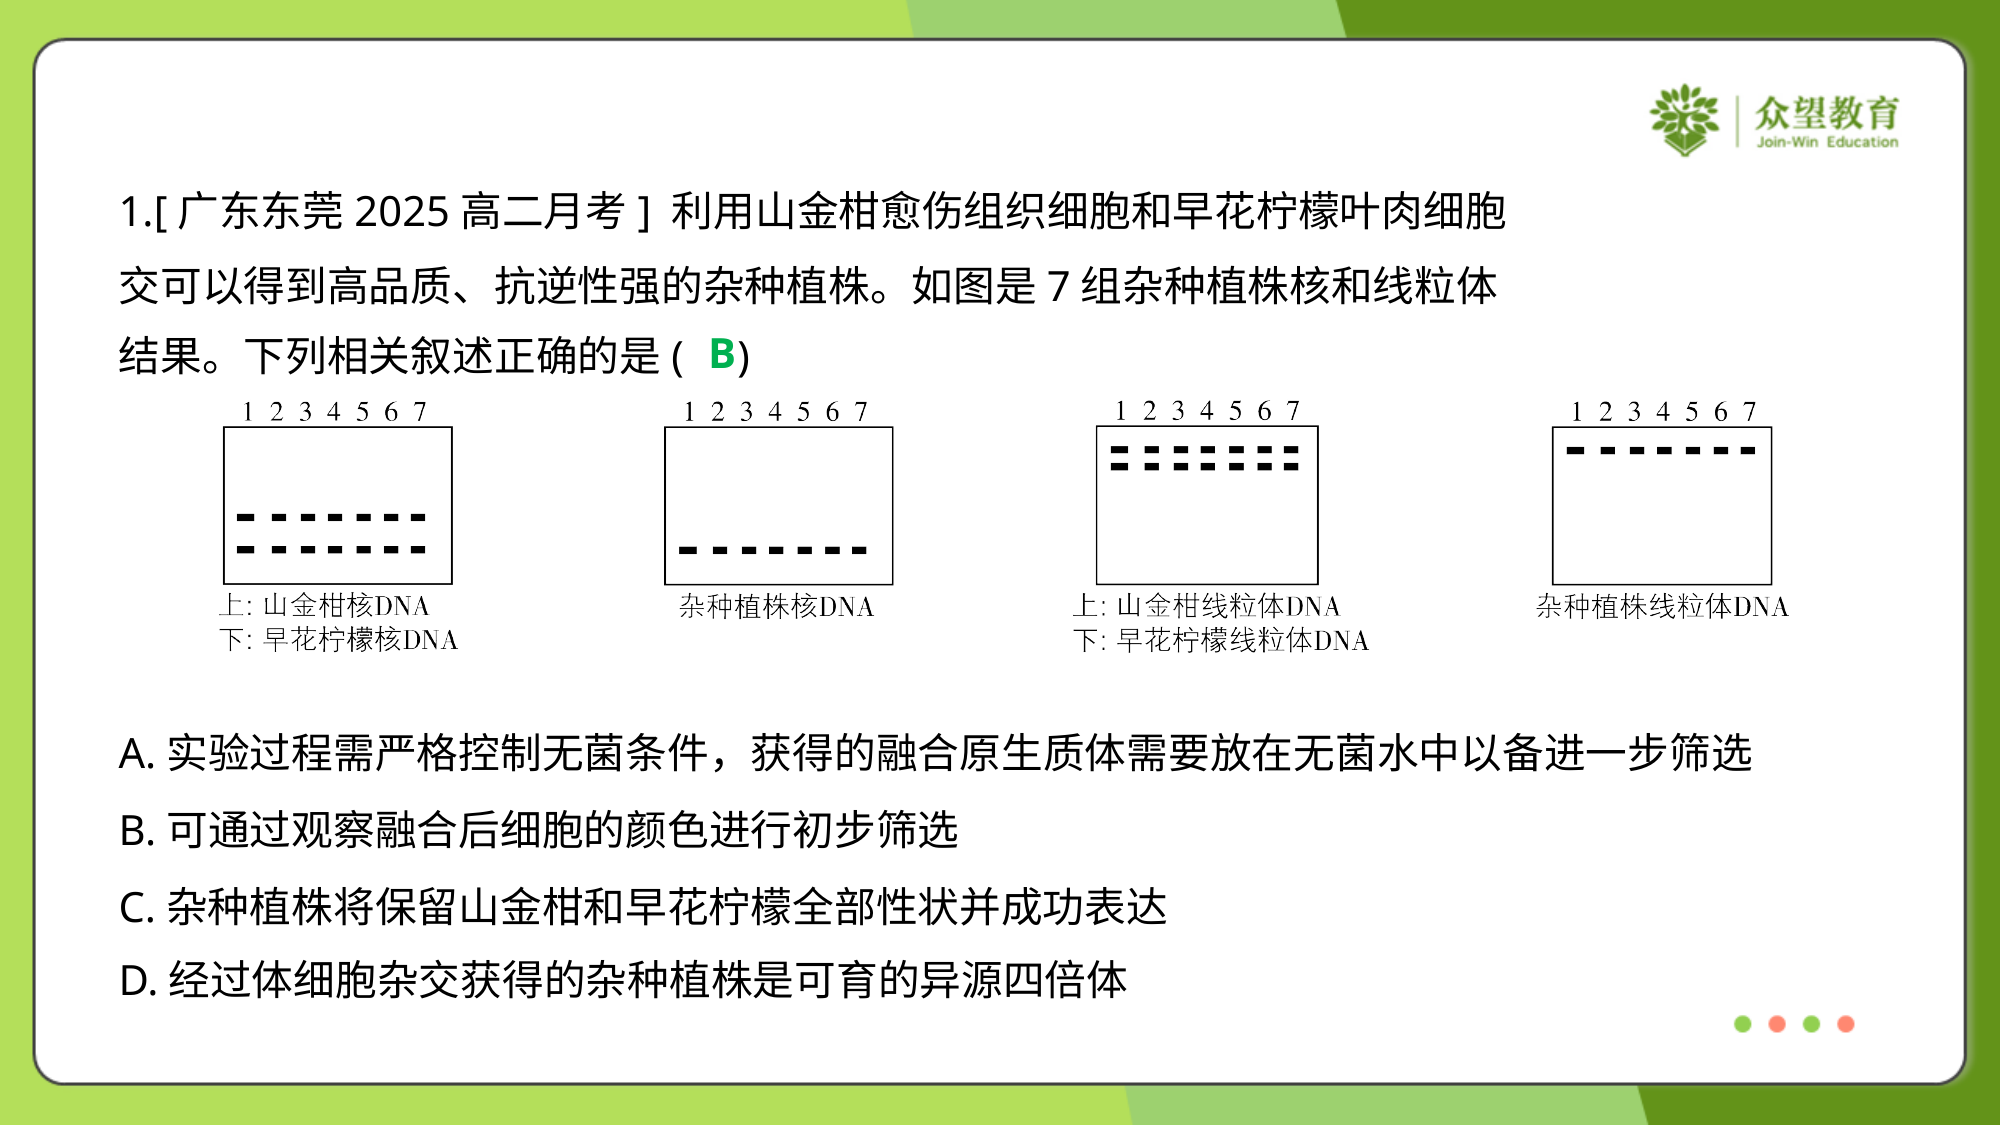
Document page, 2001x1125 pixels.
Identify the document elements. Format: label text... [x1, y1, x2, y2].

picture [0, 0, 2000, 1125]
text_box A.实验过程需严格控制无菌条件，获得的融合原生质体需要放在无菌水中以备进一步筛选 B.可通过观察融合后细胞的颜色进行初步筛选 C.杂种植株将保留山金柑和早花柠檬全部性状并成功表达 D.经过体细胞杂交获得的杂种植株是可育的异源四倍体 [118, 701, 1883, 996]
text_box B [692, 306, 752, 371]
